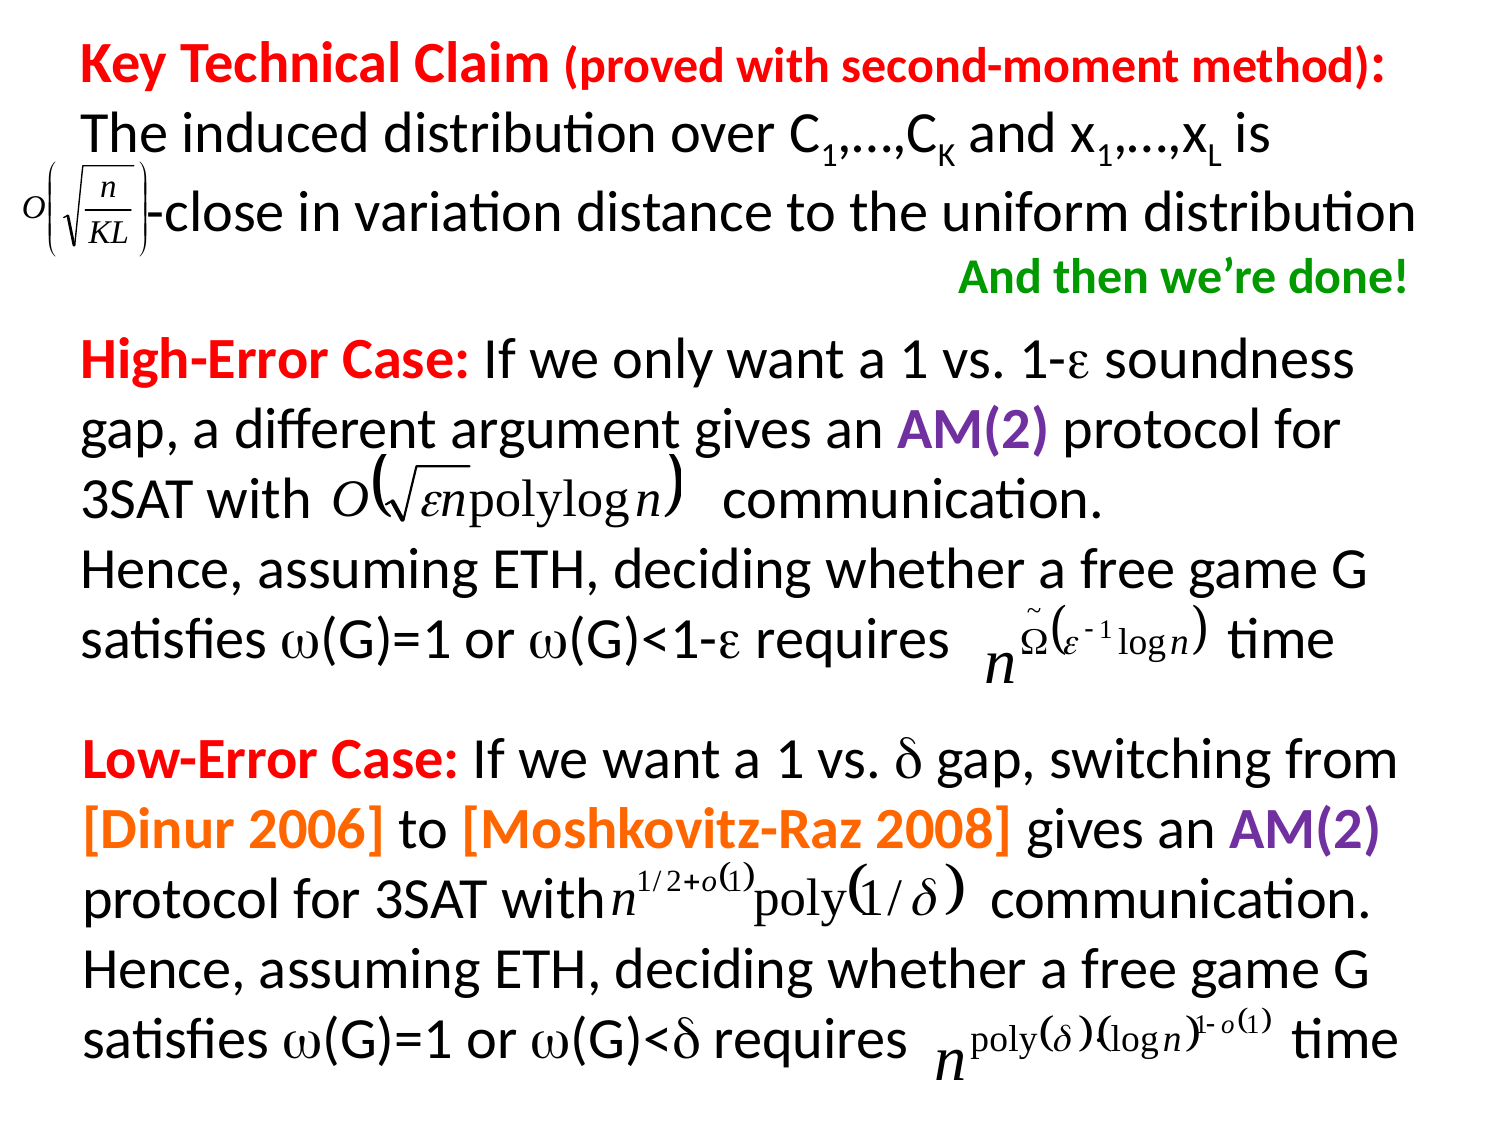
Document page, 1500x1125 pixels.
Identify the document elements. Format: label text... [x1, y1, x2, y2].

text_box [924, 999, 1285, 1097]
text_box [17, 154, 156, 266]
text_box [602, 857, 968, 938]
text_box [974, 587, 1212, 701]
text_box Low-Error Case: If we want a 1 vs.  gap, switching from [Dinur 2006] to [Moshkovitz-Raz 2008] gives an AM(2) protocol for 3Sat with communication. Hence, assuming ETH, deciding whether a free game G satisfies (G)=1 or (G)< requires time [67, 713, 1430, 1078]
text_box High-Error Case: If we only want a 1 vs. 1- soundness gap, a different argument gives an AM(2) protocol for 3Sat with communication. Hence, assuming ETH, deciding whether a free game G satisfies (G)=1 or (G)<1- requires time [65, 312, 1429, 678]
text_box Key Technical Claim (proved with second-moment method): The induced distribution over C1,…,CK and x1,…,xL is -close in variation distance to the uniform distribution And then we’re done! [65, 16, 1443, 311]
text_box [324, 454, 682, 539]
